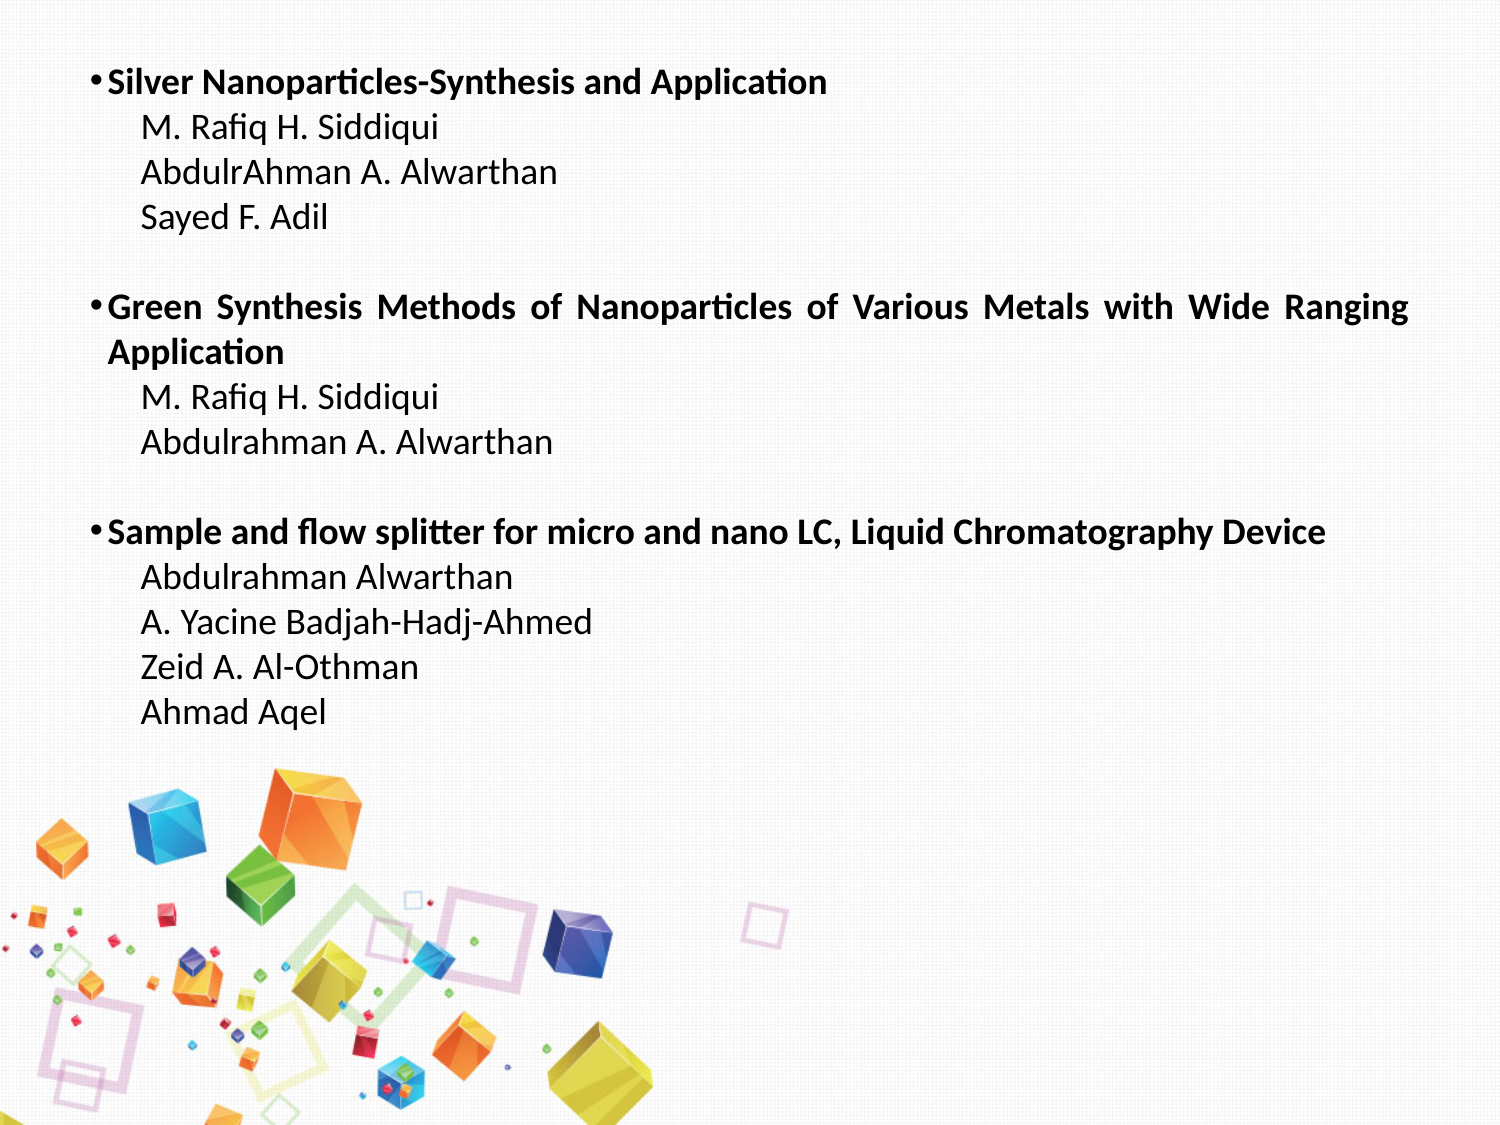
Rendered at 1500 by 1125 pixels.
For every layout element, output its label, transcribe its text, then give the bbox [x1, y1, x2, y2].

picture [0, 0, 1500, 1125]
text_box Silver Nanoparticles-Synthesis and Application M. Rafiq H. Siddiqui AbdulrAhman A. Alwarthan Sayed F. Adil Green Synthesis Methods of Nanoparticles of Various Metals with Wide Ranging Application M. Rafiq H. Siddiqui Abdulrahman A. Alwarthan Sample and flow splitter for micro and nano LC, Liquid Chromatography Device Abdulrahman Alwarthan A. Yacine Badjah-Hadj-Ahmed Zeid A. Al-Othman Ahmad Aqel [74, 49, 1425, 740]
